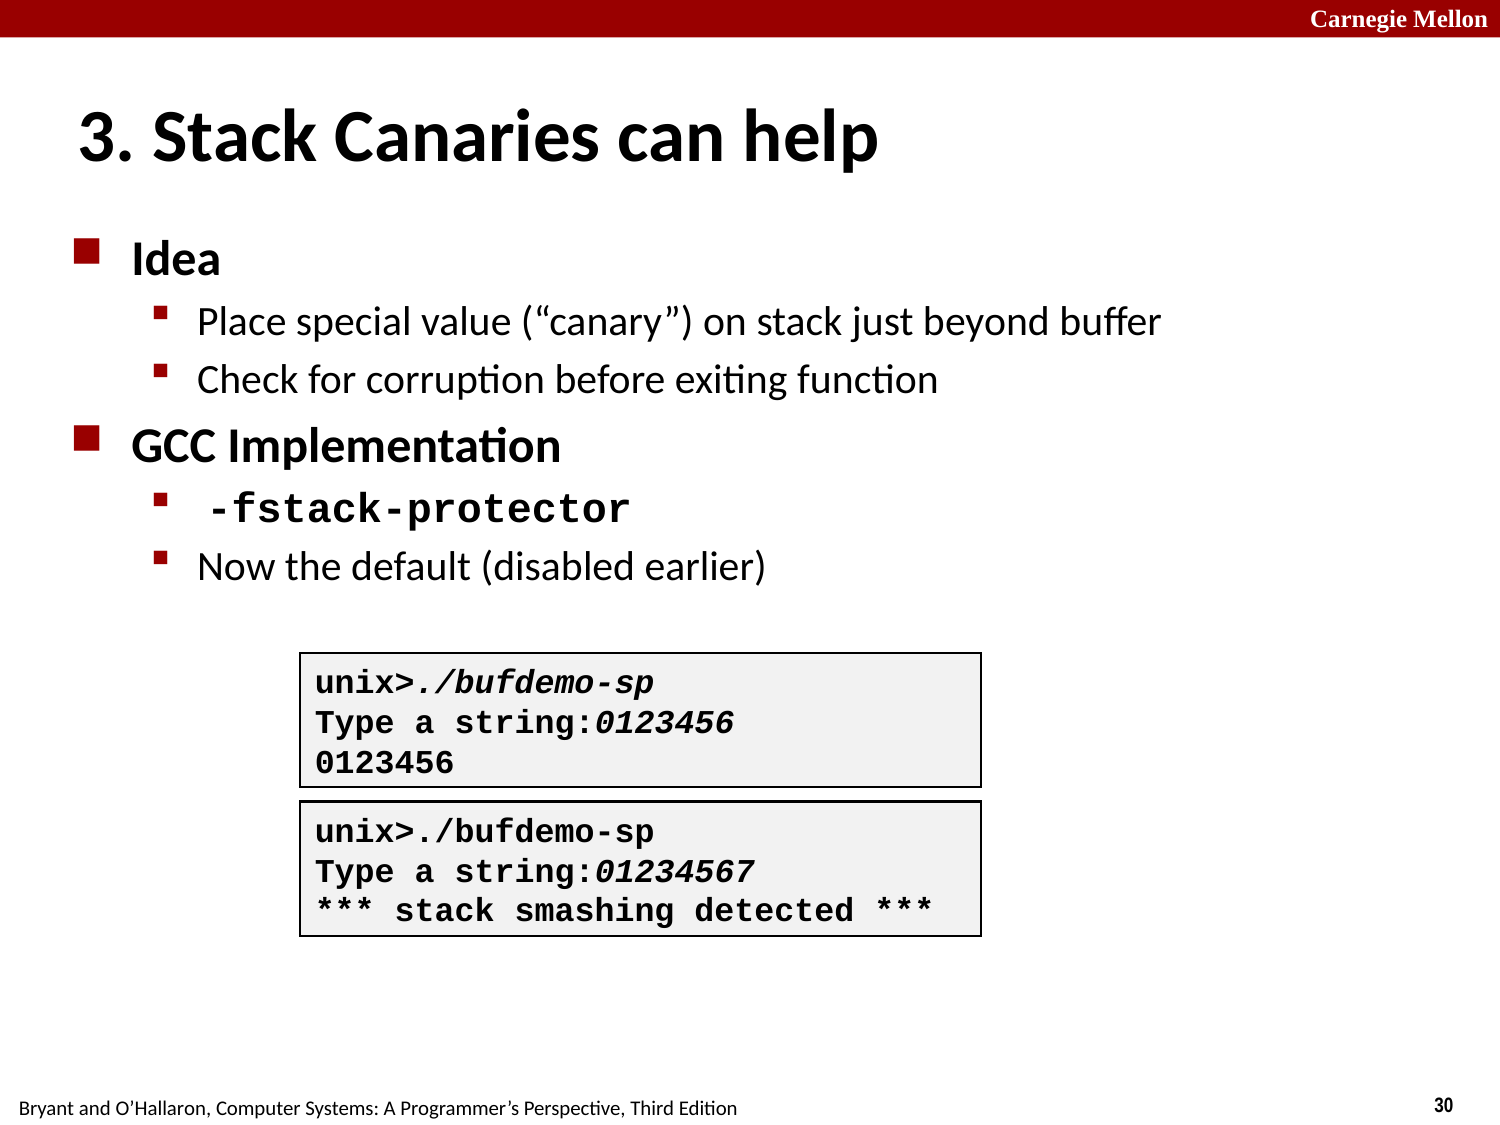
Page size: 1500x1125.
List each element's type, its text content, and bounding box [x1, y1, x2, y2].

text_box unix>./bufdemo-sp Type a string:01234567 *** stack smashing detected *** [299, 801, 982, 936]
title 3. Stack Canaries can help [62, 87, 1388, 176]
list Idea Place special value (“canary”) on stack just beyond buffer Check for corruption before exiting function GCC Implementation -fstack-protector Now the default (disabled earlier) [59, 217, 1363, 1076]
text_box unix>./bufdemo-sp Type a string:0123456 0123456 [299, 653, 982, 788]
